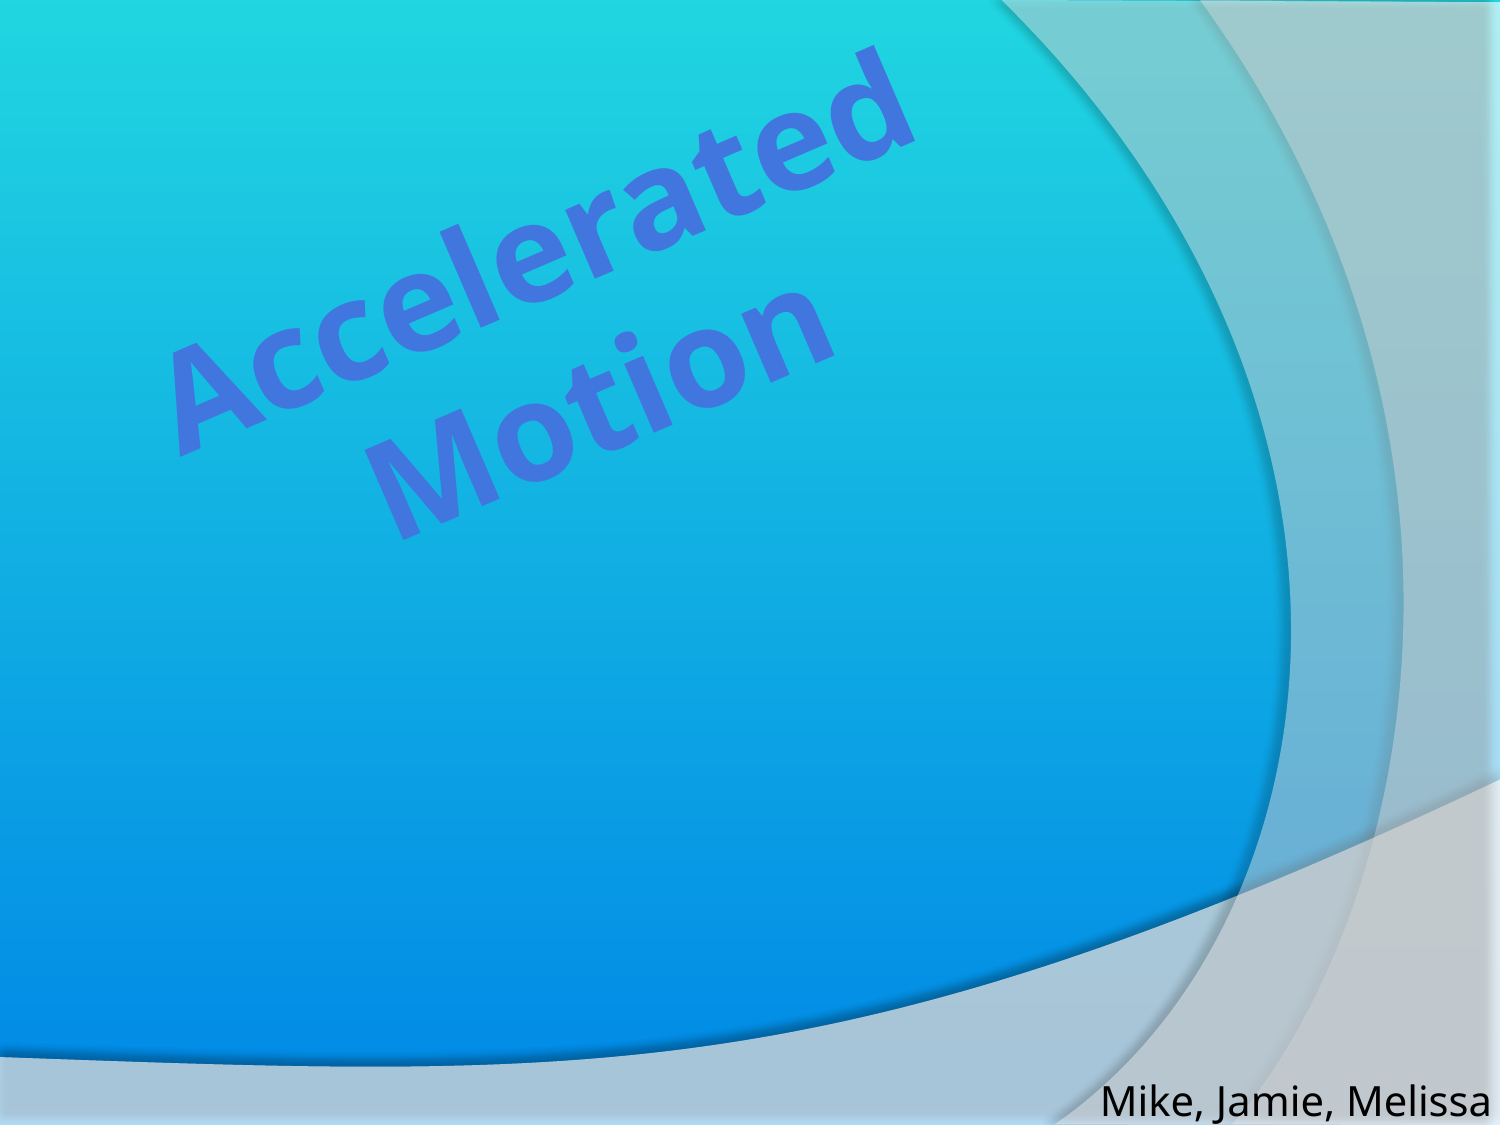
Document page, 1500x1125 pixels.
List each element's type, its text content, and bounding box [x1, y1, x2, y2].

subtitle Mike, Jamie, Melissa [450, 837, 1500, 1125]
text_box Accelerated Motion [0, 0, 1128, 695]
